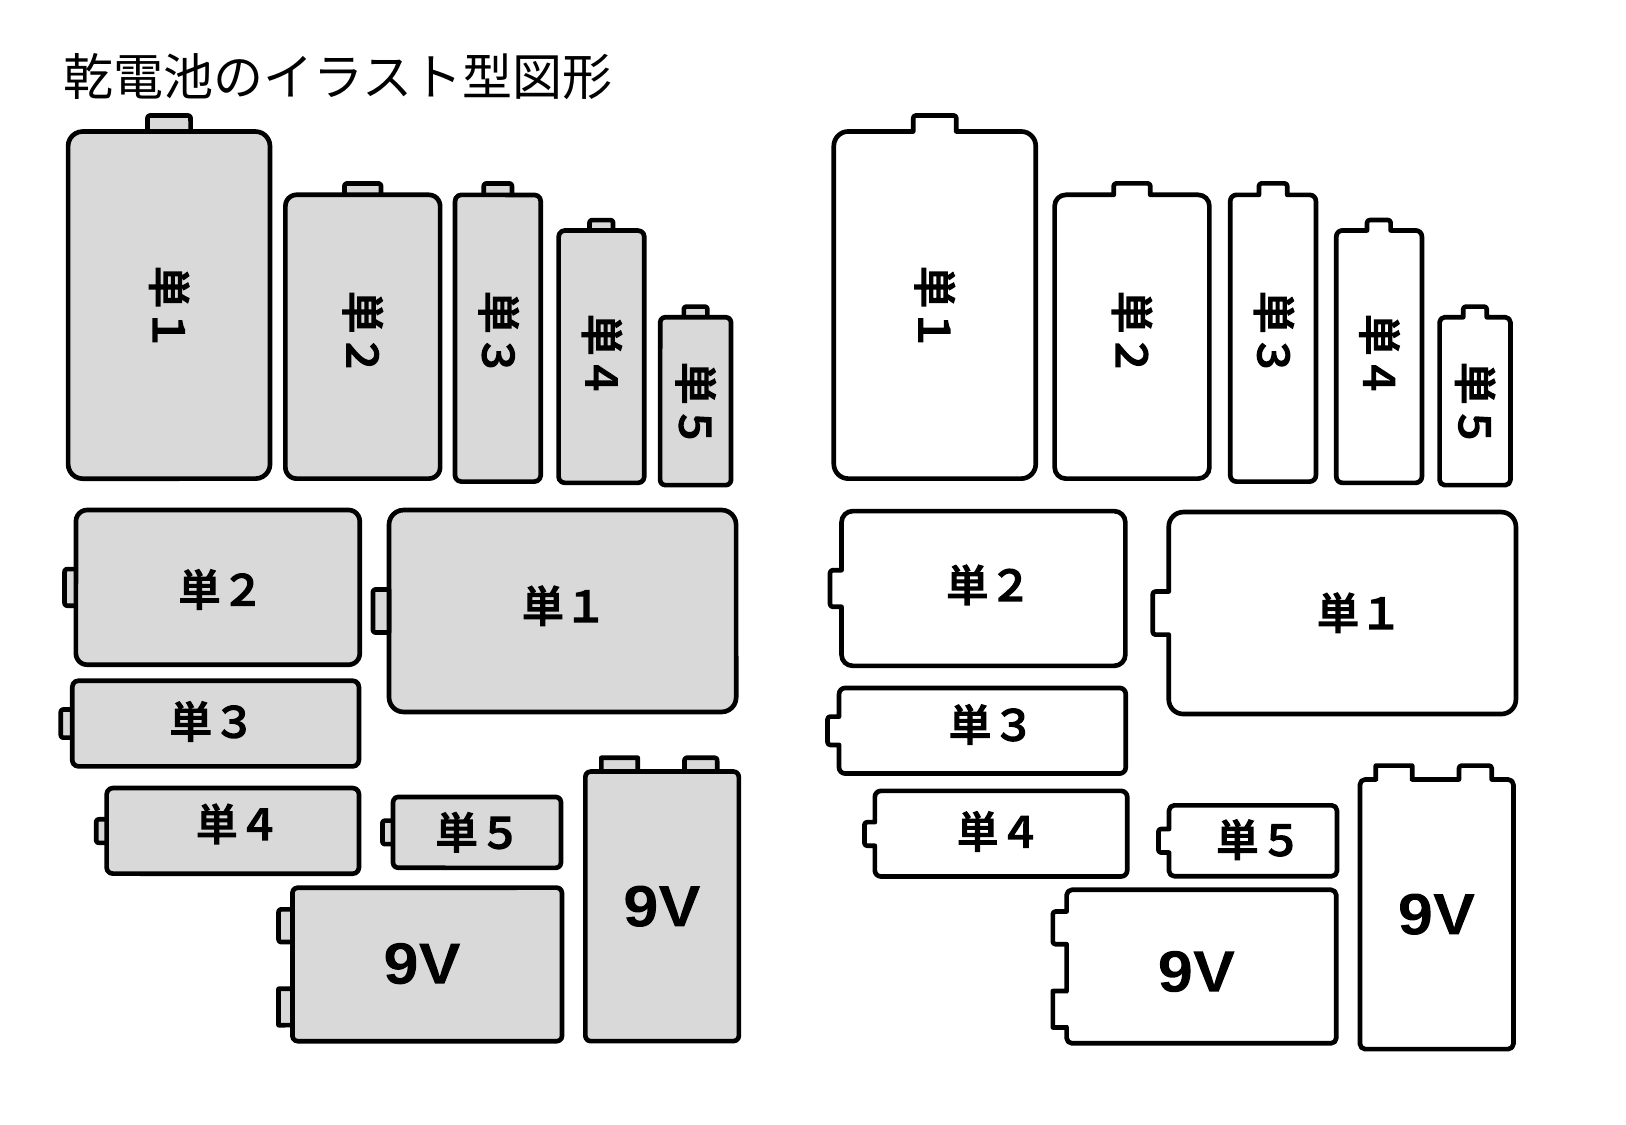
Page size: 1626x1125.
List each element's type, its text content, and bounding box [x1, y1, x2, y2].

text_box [1052, 889, 1337, 1044]
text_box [68, 115, 271, 479]
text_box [833, 115, 1036, 479]
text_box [382, 796, 561, 868]
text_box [585, 757, 739, 1042]
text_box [1152, 511, 1516, 714]
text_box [558, 220, 645, 483]
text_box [660, 306, 732, 486]
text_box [1336, 220, 1422, 483]
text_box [830, 511, 1126, 666]
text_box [1054, 183, 1210, 479]
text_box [1439, 306, 1511, 486]
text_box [864, 790, 1128, 877]
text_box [278, 887, 562, 1042]
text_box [1359, 765, 1514, 1050]
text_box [64, 509, 360, 665]
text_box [1158, 805, 1337, 877]
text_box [827, 687, 1126, 774]
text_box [1230, 183, 1316, 482]
text_box 乾電池のイラスト型図形 [48, 38, 628, 113]
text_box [60, 680, 359, 767]
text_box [455, 183, 541, 482]
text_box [372, 509, 737, 712]
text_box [96, 787, 359, 874]
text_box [285, 183, 441, 479]
